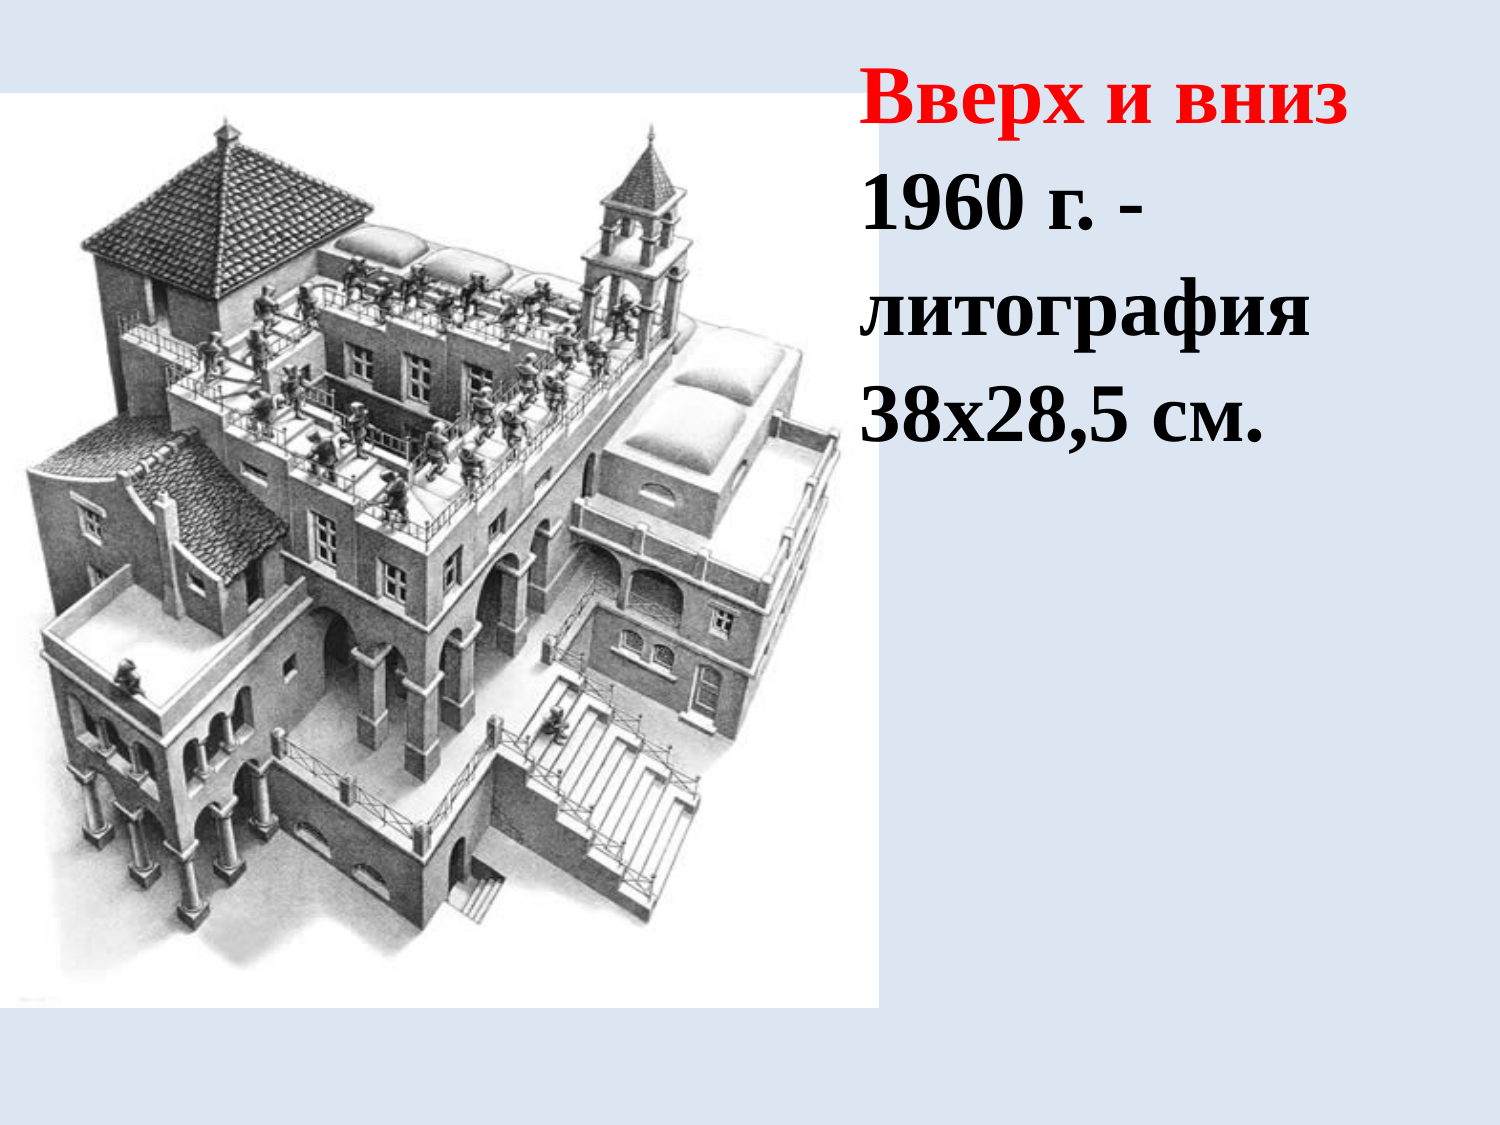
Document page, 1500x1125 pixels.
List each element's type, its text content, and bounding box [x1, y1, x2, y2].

table_header Вверх и вниз 1960 г. - литография 38х28,5 см. [797, 35, 1500, 656]
picture [0, 93, 880, 1008]
